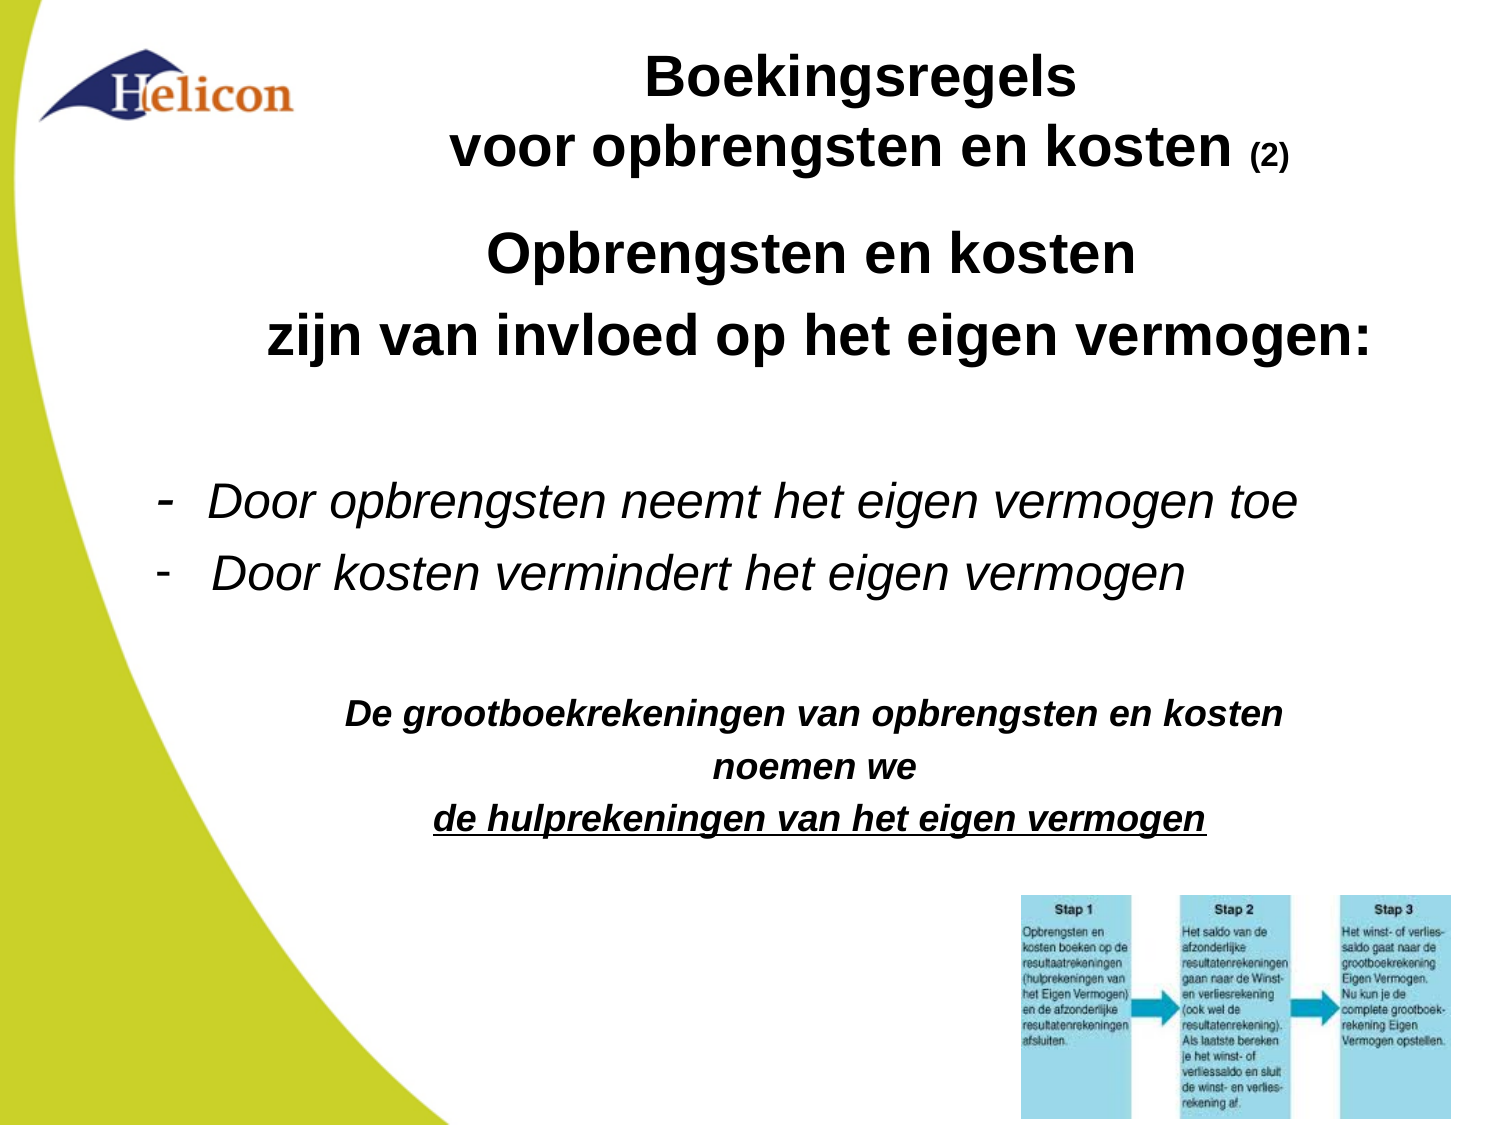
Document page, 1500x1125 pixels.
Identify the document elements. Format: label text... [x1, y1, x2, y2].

picture [0, 0, 1500, 1125]
list Opbrengsten en kosten zijn van invloed op het eigen vermogen: - Door opbrengsten neemt het eigen vermogen toe Door kosten vermindert het eigen vermogen De grootboekrekeningen van opbrengsten en kosten noemen we de hulprekeningen van het eigen vermogen [139, 208, 1500, 883]
title Boekingsregels voor opbrengsten en kosten (2) [324, 54, 1415, 161]
